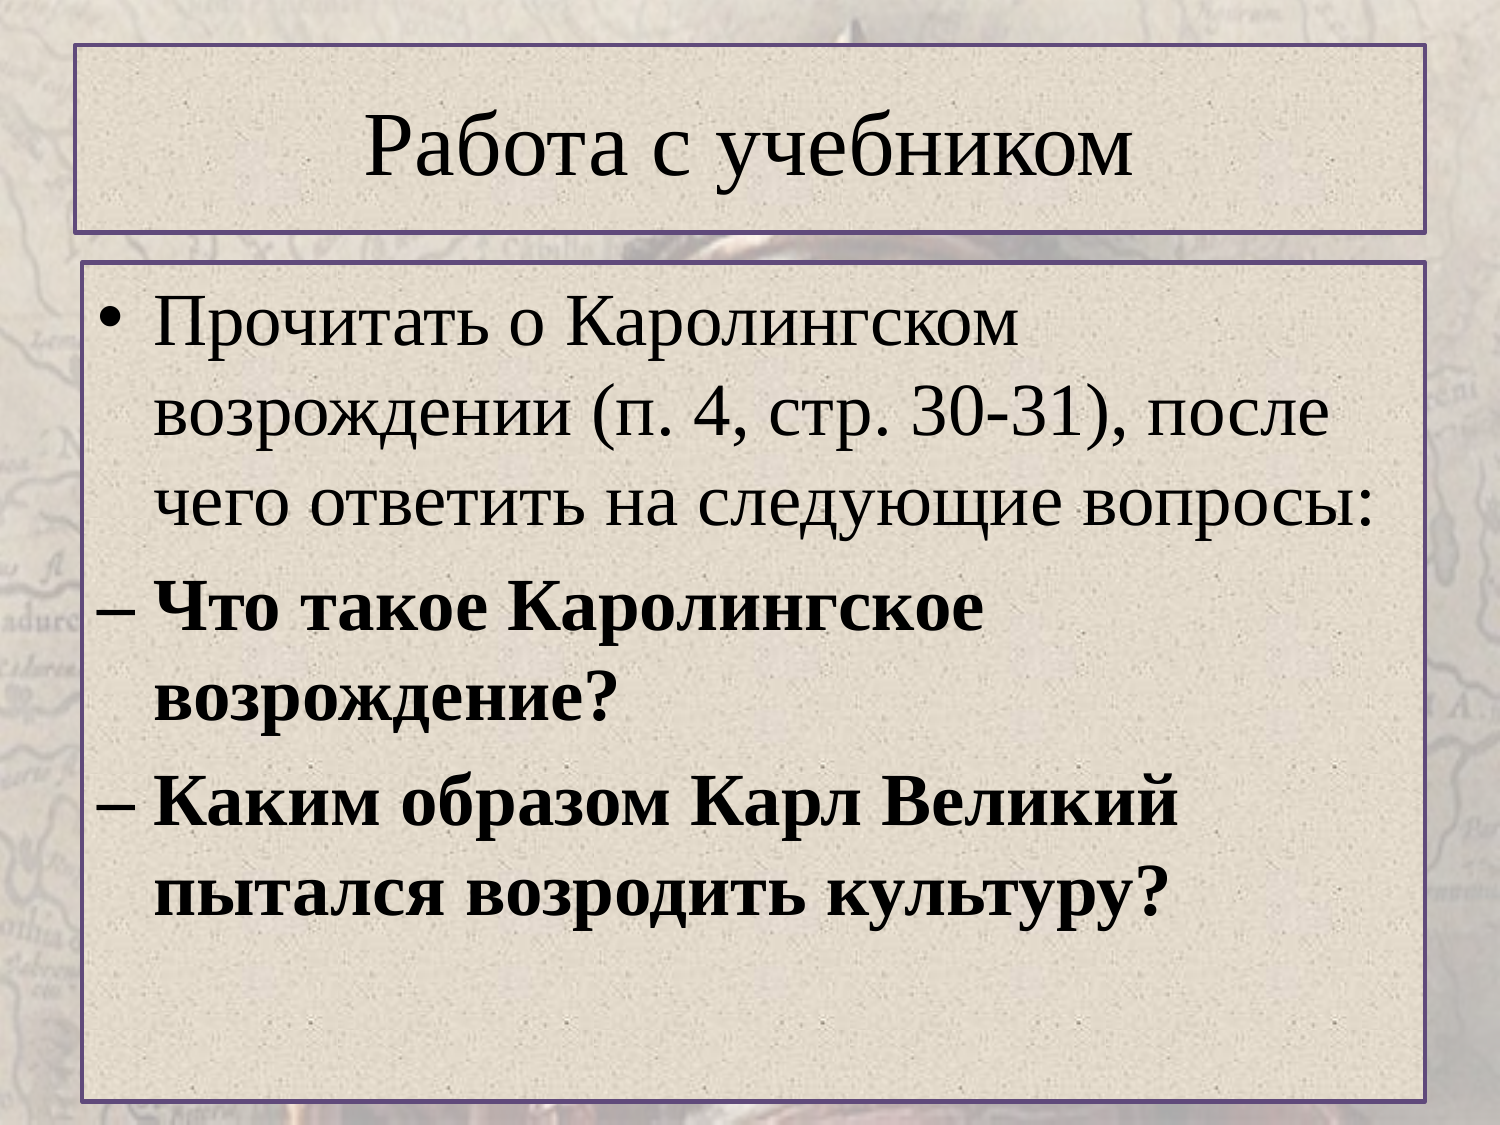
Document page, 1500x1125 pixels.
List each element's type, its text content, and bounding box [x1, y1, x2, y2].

list Прочитать о Каролингском возрождении (п. 4, стр. 30-31), после чего ответить на следующие вопросы: – Что такое Каролингское возрождение? – Каким образом Карл Великий пытался возродить культуру? [82, 262, 1425, 1102]
title Работа с учебником [75, 45, 1425, 233]
